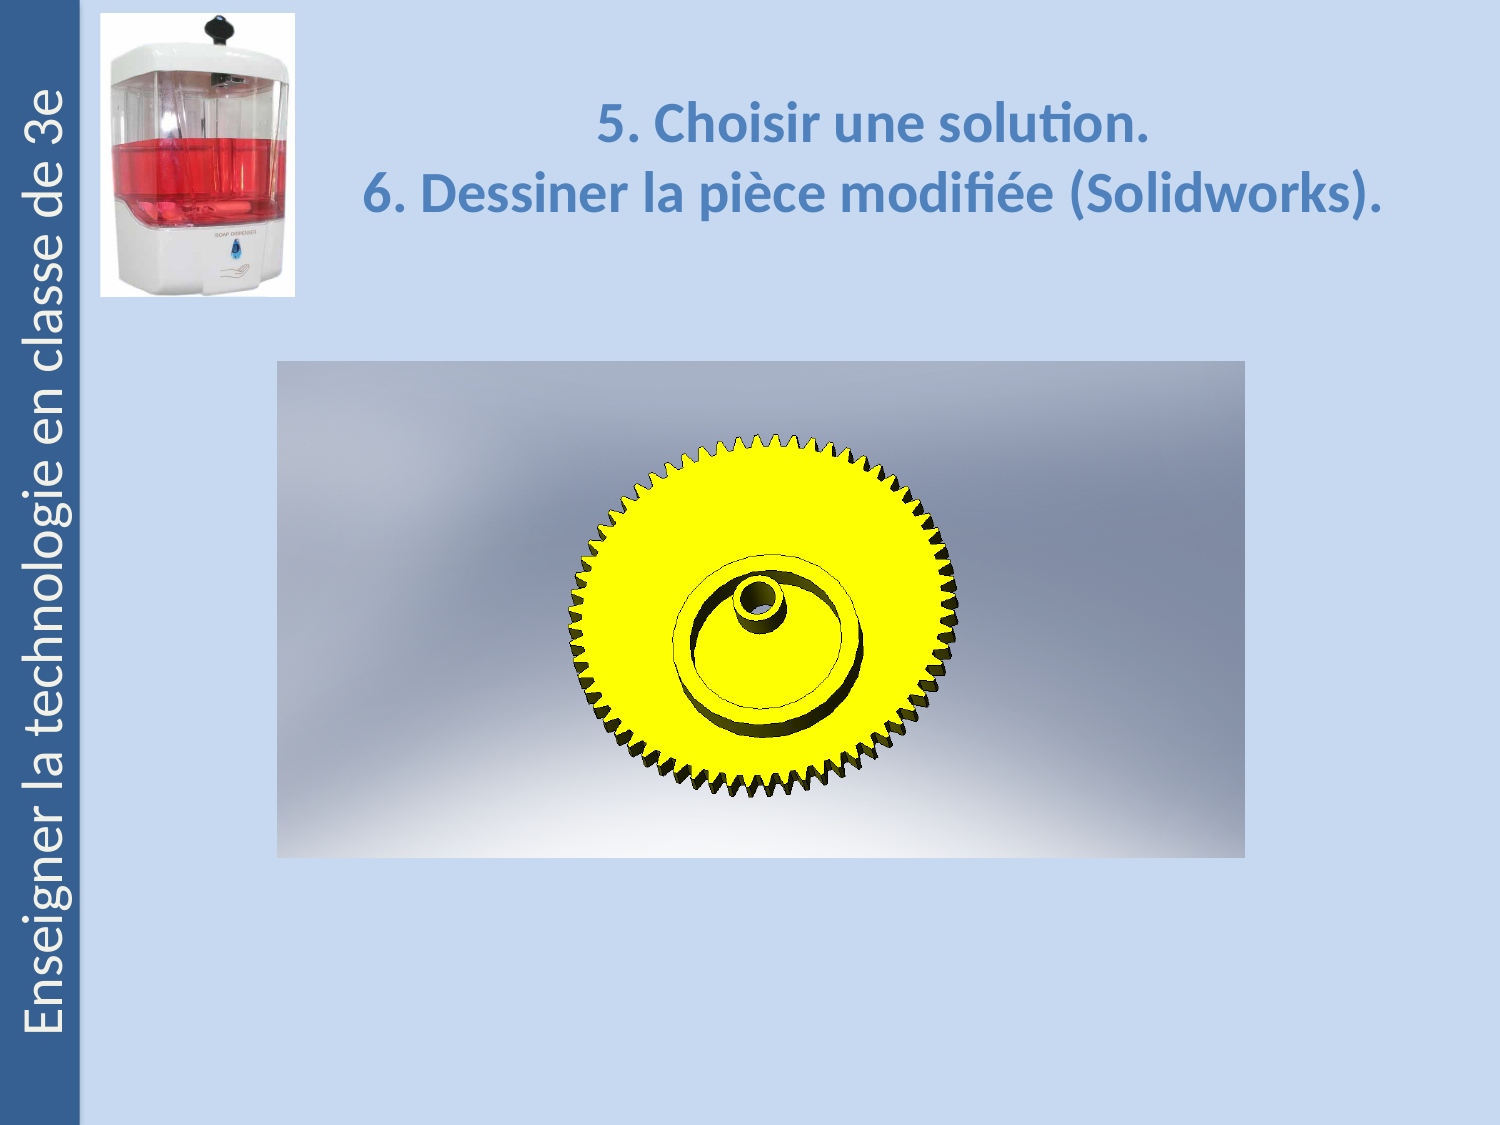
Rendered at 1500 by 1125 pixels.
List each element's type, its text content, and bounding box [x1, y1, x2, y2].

picture [100, 13, 296, 298]
picture [277, 361, 1245, 858]
text_box 5. Choisir une solution. 6. Dessiner la pièce modifiée (Solidworks). [324, 77, 1424, 232]
text_box Enseigner la technologie en classe de 3e [0, 0, 80, 1125]
